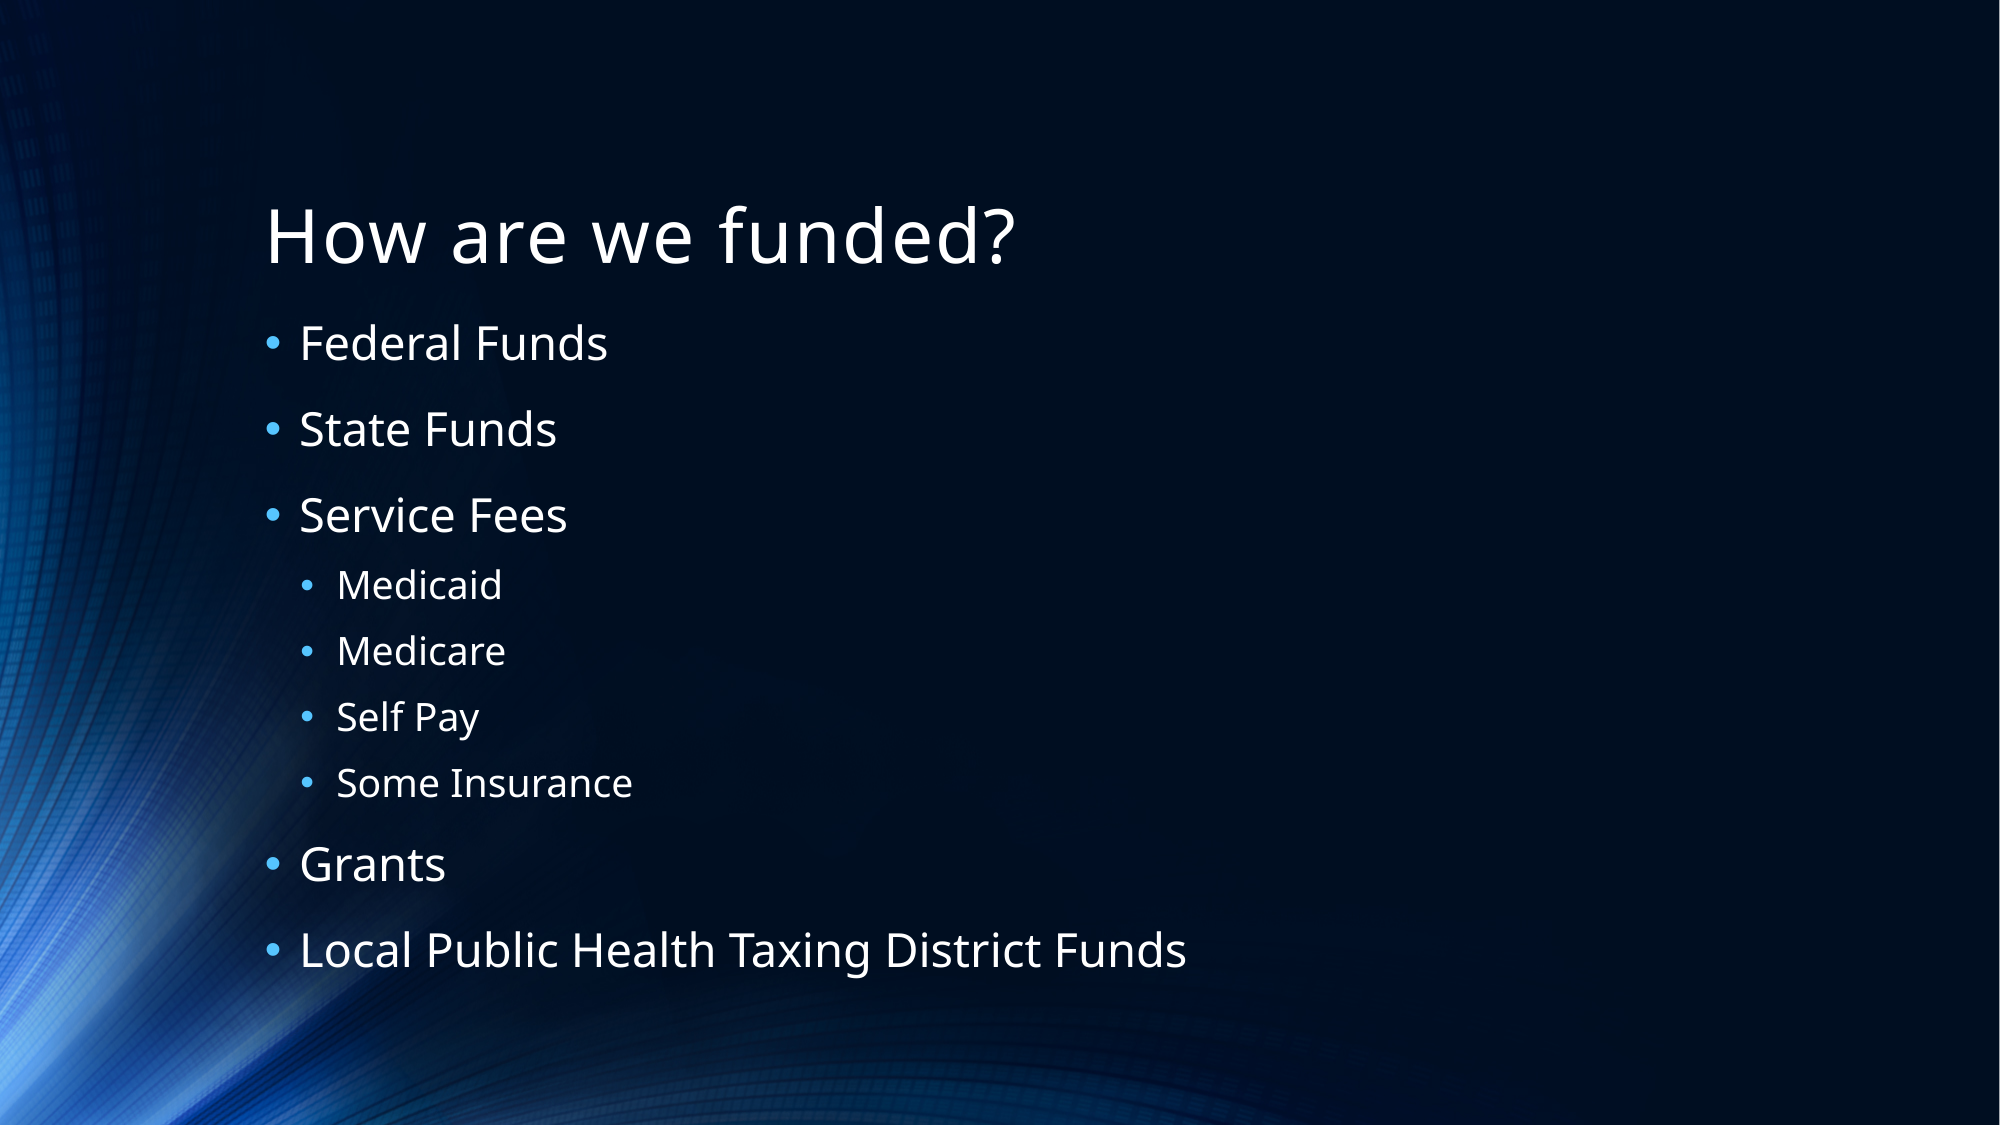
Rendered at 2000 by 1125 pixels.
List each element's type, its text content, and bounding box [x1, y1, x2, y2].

title How are we funded? [249, 62, 1750, 288]
list Federal Funds State Funds Service Fees Medicaid Medicare Self Pay Some Insurance Grants Local Public Health Taxing District Funds [249, 312, 1749, 988]
picture [0, 0, 2000, 1125]
